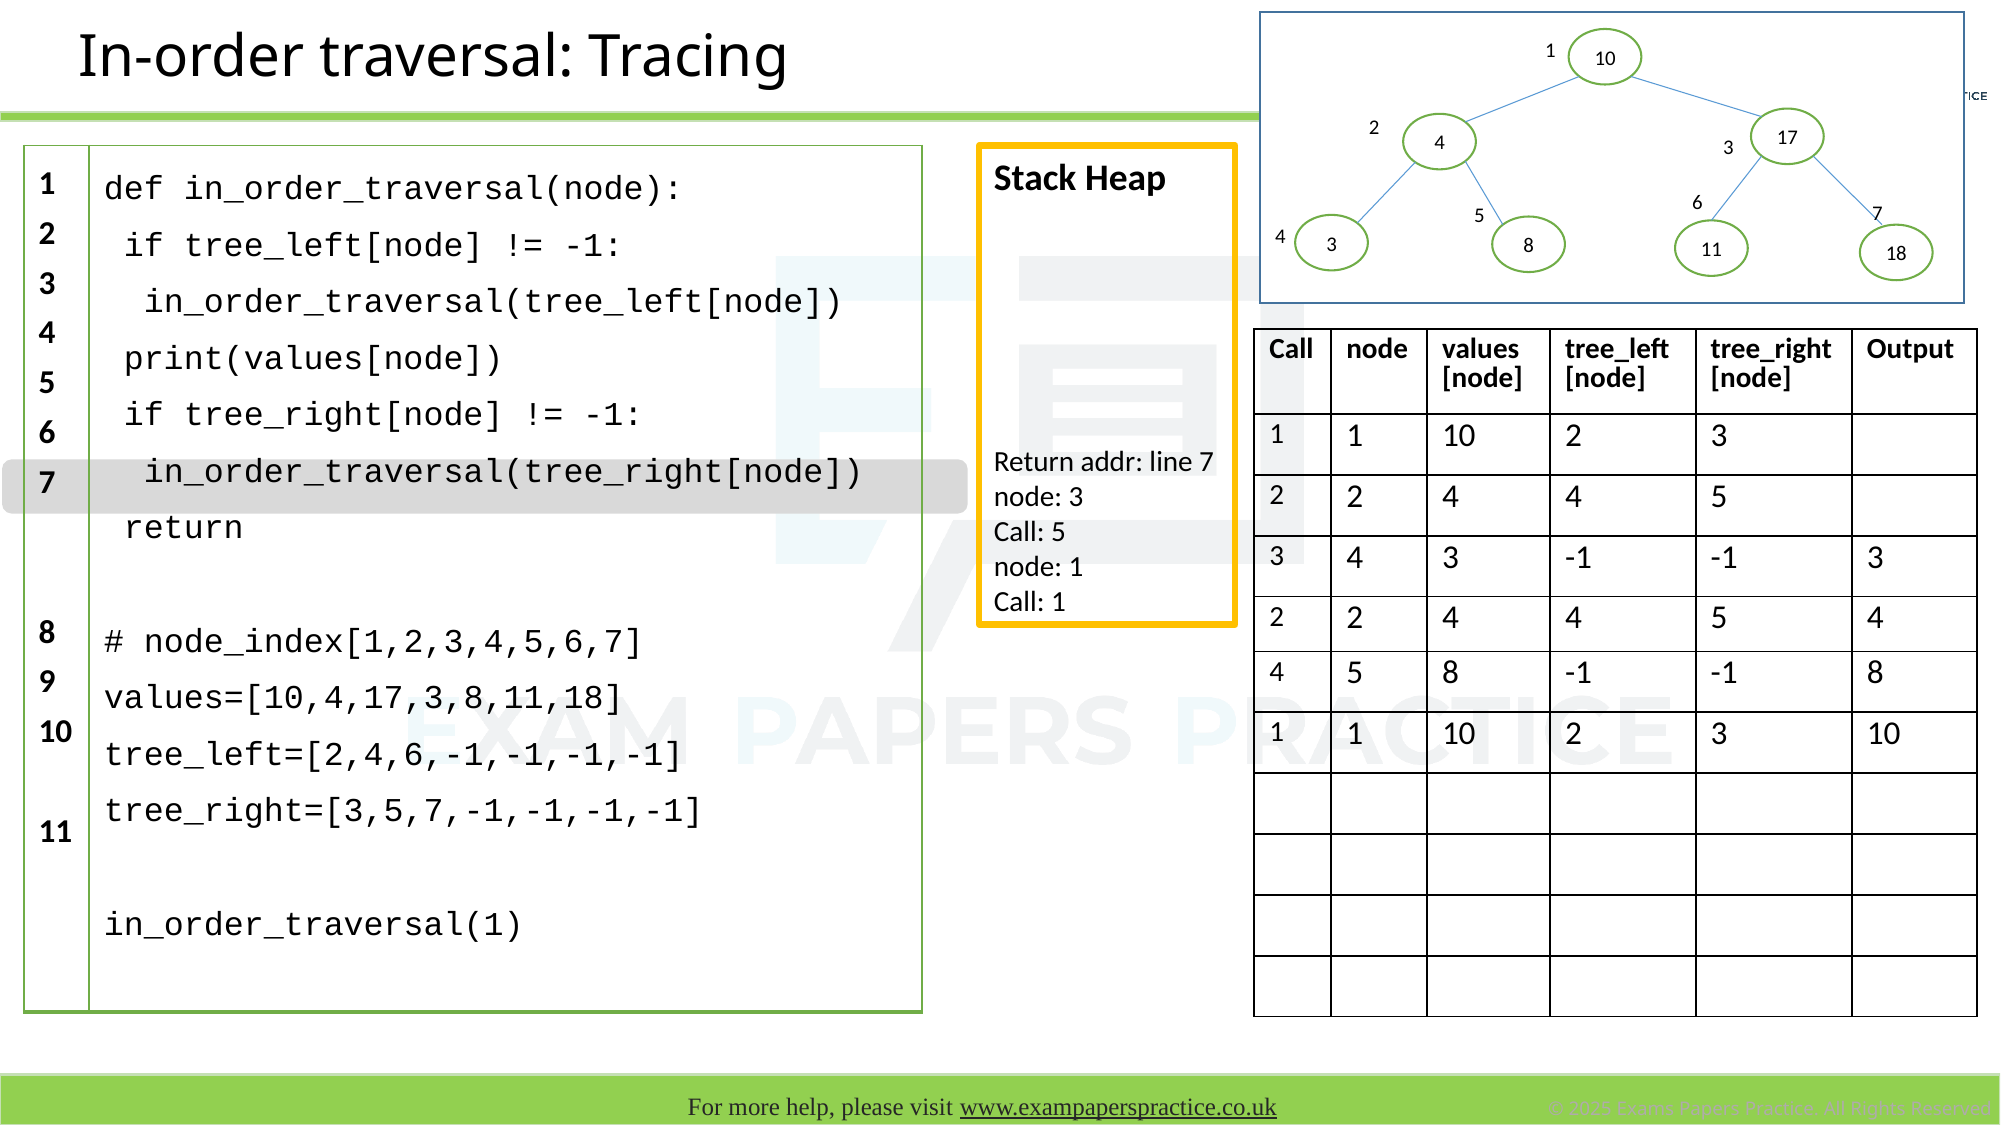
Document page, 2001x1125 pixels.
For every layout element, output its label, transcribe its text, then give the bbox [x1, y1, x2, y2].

table_cell [1551, 896, 1695, 955]
table_cell 4 [1332, 537, 1426, 596]
table_cell [1255, 957, 1330, 1016]
table_cell 5 [1332, 652, 1426, 711]
table_cell 3 [1255, 537, 1330, 596]
table_cell 4 [1551, 476, 1695, 535]
text_box [2, 459, 23, 514]
table_cell 3 [1697, 713, 1851, 772]
table_header node [1332, 330, 1426, 413]
table_cell 10 [1853, 713, 1976, 772]
table_cell [1853, 835, 1976, 894]
table_cell [1428, 774, 1549, 833]
table_cell 4 [1428, 476, 1549, 535]
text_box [1260, 12, 1965, 303]
table_cell 4 [1551, 597, 1695, 651]
table_cell -1 [1697, 537, 1851, 596]
table_cell 8 [1853, 652, 1976, 711]
table_cell [1551, 957, 1695, 1016]
table_cell 2 [1551, 713, 1695, 772]
table_cell 5 [1697, 597, 1851, 651]
table_cell 5 [1697, 476, 1851, 535]
table_cell [1255, 774, 1330, 833]
table_cell [1332, 774, 1426, 833]
table_cell 1 [1255, 415, 1330, 474]
table_header def in_order_traversal(node): if tree_left[node] != -1: in_order_traversal(tree_left[node]) print(values[node]) if tree_right[node] != -1: in_order_traversal(tree_right[node]) return # node_index[1,2,3,4,5,6,7] values=[10,4,17,3,8,11,18] tree_left=[2,4,6,-1,-1,-1,-1] tree_right=[3,5,7,-1,-1,-1,-1] in_order_traversal(1) [90, 146, 921, 1010]
table_cell [1428, 896, 1549, 955]
table_header values [node] [1428, 330, 1549, 413]
table_cell [1697, 774, 1851, 833]
title In-order traversal: Tracing [63, 9, 1405, 106]
table_cell 4 [1428, 597, 1549, 651]
table_cell 10 [1428, 415, 1549, 474]
table_cell [1428, 835, 1549, 894]
table_cell [1332, 835, 1426, 894]
table_cell [1332, 957, 1426, 1016]
table_cell -1 [1551, 652, 1695, 711]
table_cell [1551, 835, 1695, 894]
table_cell [1853, 774, 1976, 833]
table_cell [1853, 476, 1976, 535]
table_cell 1 [1255, 713, 1330, 772]
text_box [923, 459, 968, 514]
table_cell 2 [1255, 597, 1330, 651]
table_cell [1551, 774, 1695, 833]
table_header Output [1853, 330, 1976, 413]
table_cell [1697, 957, 1851, 1016]
table_cell 2 [1332, 476, 1426, 535]
table_cell [1255, 835, 1330, 894]
table_cell 3 [1853, 537, 1976, 596]
table_cell -1 [1697, 652, 1851, 711]
table_header tree_left [node] [1551, 330, 1695, 413]
table_cell 4 [1853, 597, 1976, 651]
table_header 1 2 3 4 5 6 7 8 9 10 11 [25, 146, 88, 1010]
table_cell 8 [1428, 652, 1549, 711]
table_cell 2 [1332, 597, 1426, 651]
table_cell [1428, 957, 1549, 1016]
table_cell [1255, 896, 1330, 955]
table_header tree_right [node] [1697, 330, 1851, 413]
table_cell 10 [1428, 713, 1549, 772]
table_cell [1332, 896, 1426, 955]
table_cell 1 [1332, 713, 1426, 772]
table_cell [1853, 896, 1976, 955]
table_cell [1697, 896, 1851, 955]
table_cell [1697, 835, 1851, 894]
table_cell 2 [1255, 476, 1330, 535]
table_cell 1 [1332, 415, 1426, 474]
table_cell -1 [1551, 537, 1695, 596]
table_cell 3 [1428, 537, 1549, 596]
table_header Call [1255, 330, 1330, 413]
table_cell 3 [1697, 415, 1851, 474]
table_cell 4 [1255, 652, 1330, 711]
table_cell [1853, 957, 1976, 1016]
table_cell 2 [1551, 415, 1695, 474]
table_cell [1853, 415, 1976, 474]
text_box Stack Heap Return addr: line 7 node: 3 Call: 5 node: 1 Call: 1 [979, 145, 1236, 625]
